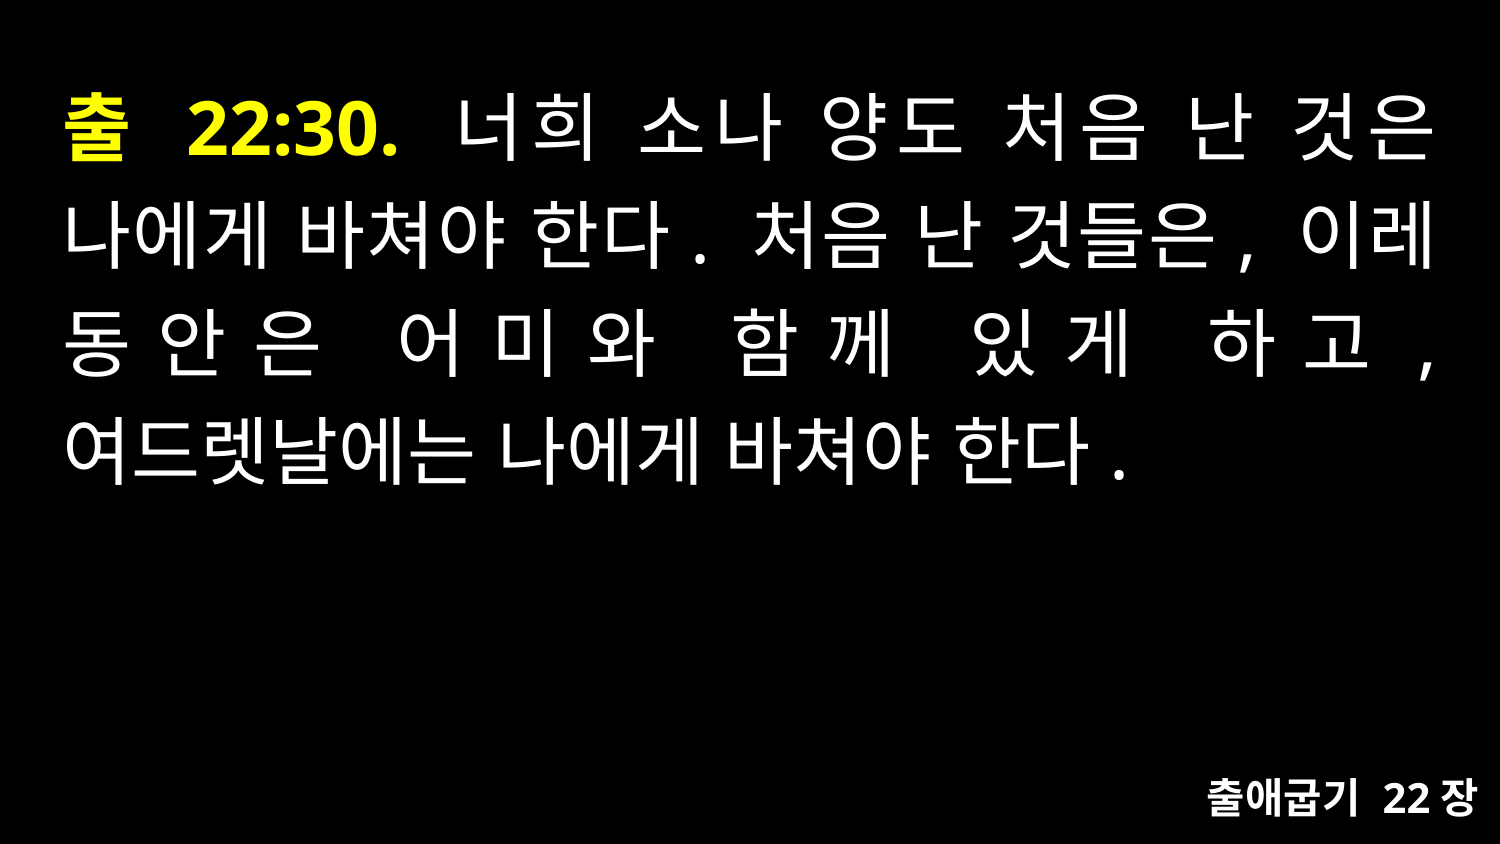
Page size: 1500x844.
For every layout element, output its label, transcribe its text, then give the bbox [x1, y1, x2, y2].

title 출 22:30. 너희 소나 양도 처음 난 것은 나에게 바쳐야 한다. 처음 난 것들은, 이레 동안은 어미와 함께 있게 하고, 여드렛날에는 나에게 바쳐야 한다. [0, 0, 1500, 844]
subtitle 출애굽기 22장 [916, 770, 1500, 844]
